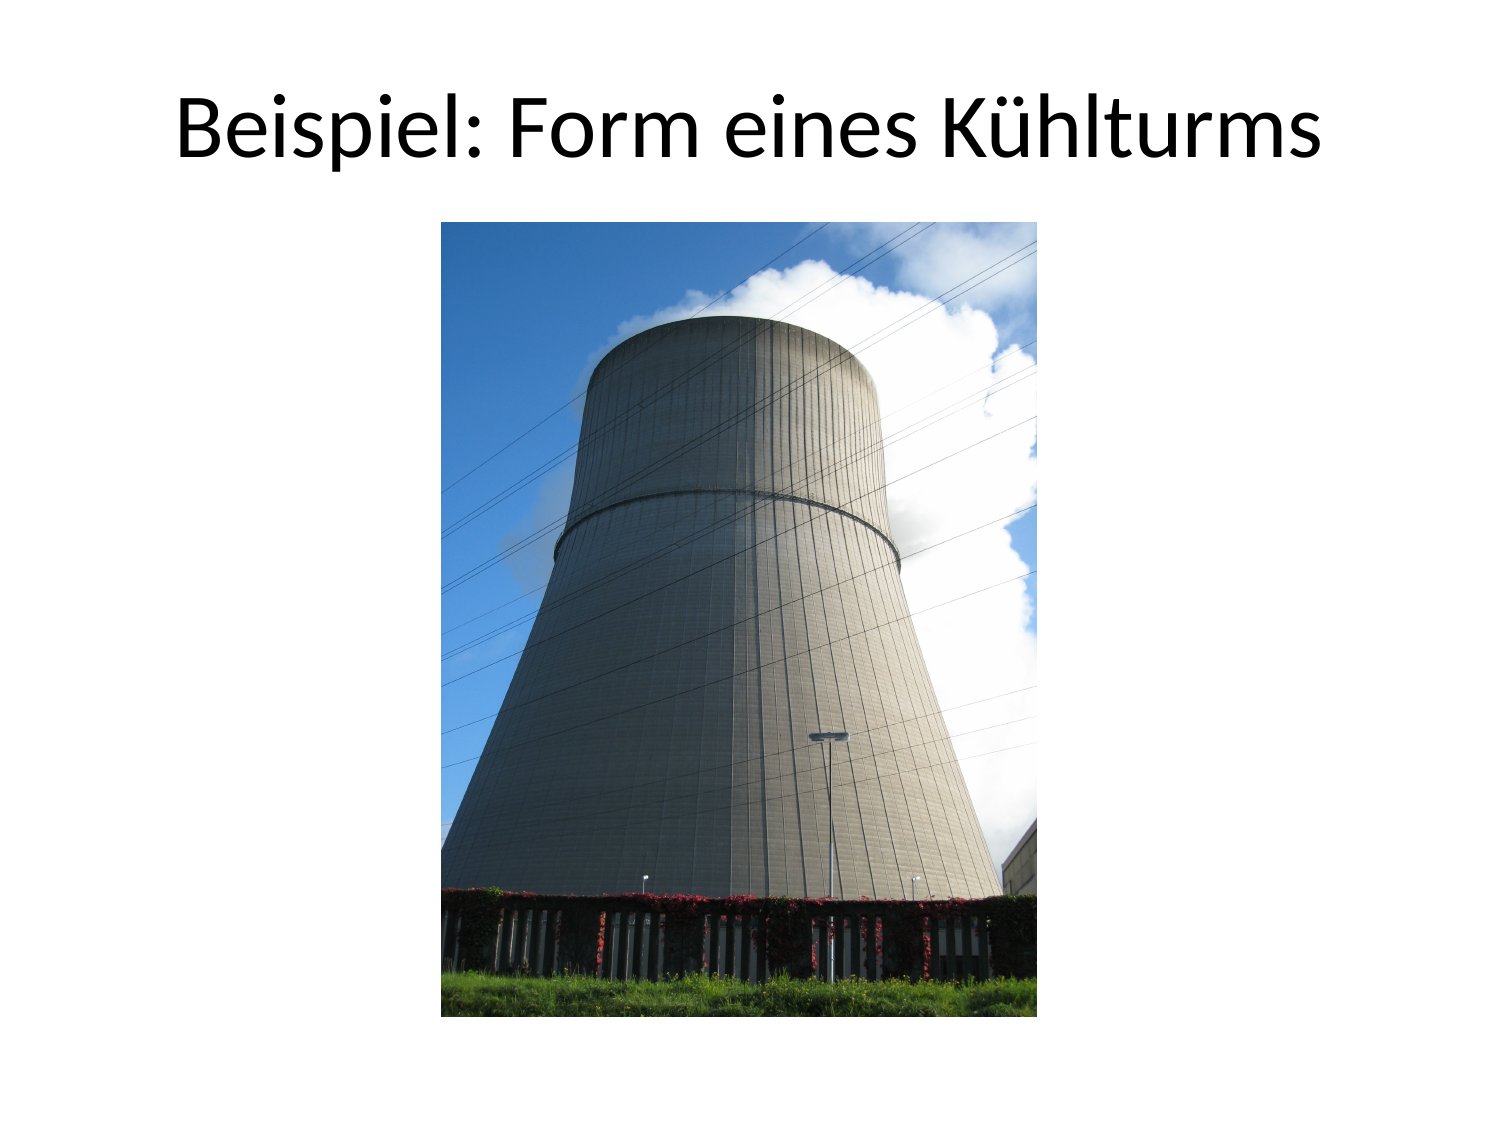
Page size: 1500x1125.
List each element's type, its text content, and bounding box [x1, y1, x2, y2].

picture [440, 222, 1037, 1017]
title Beispiel: Form eines Kühlturms [75, 21, 1425, 332]
